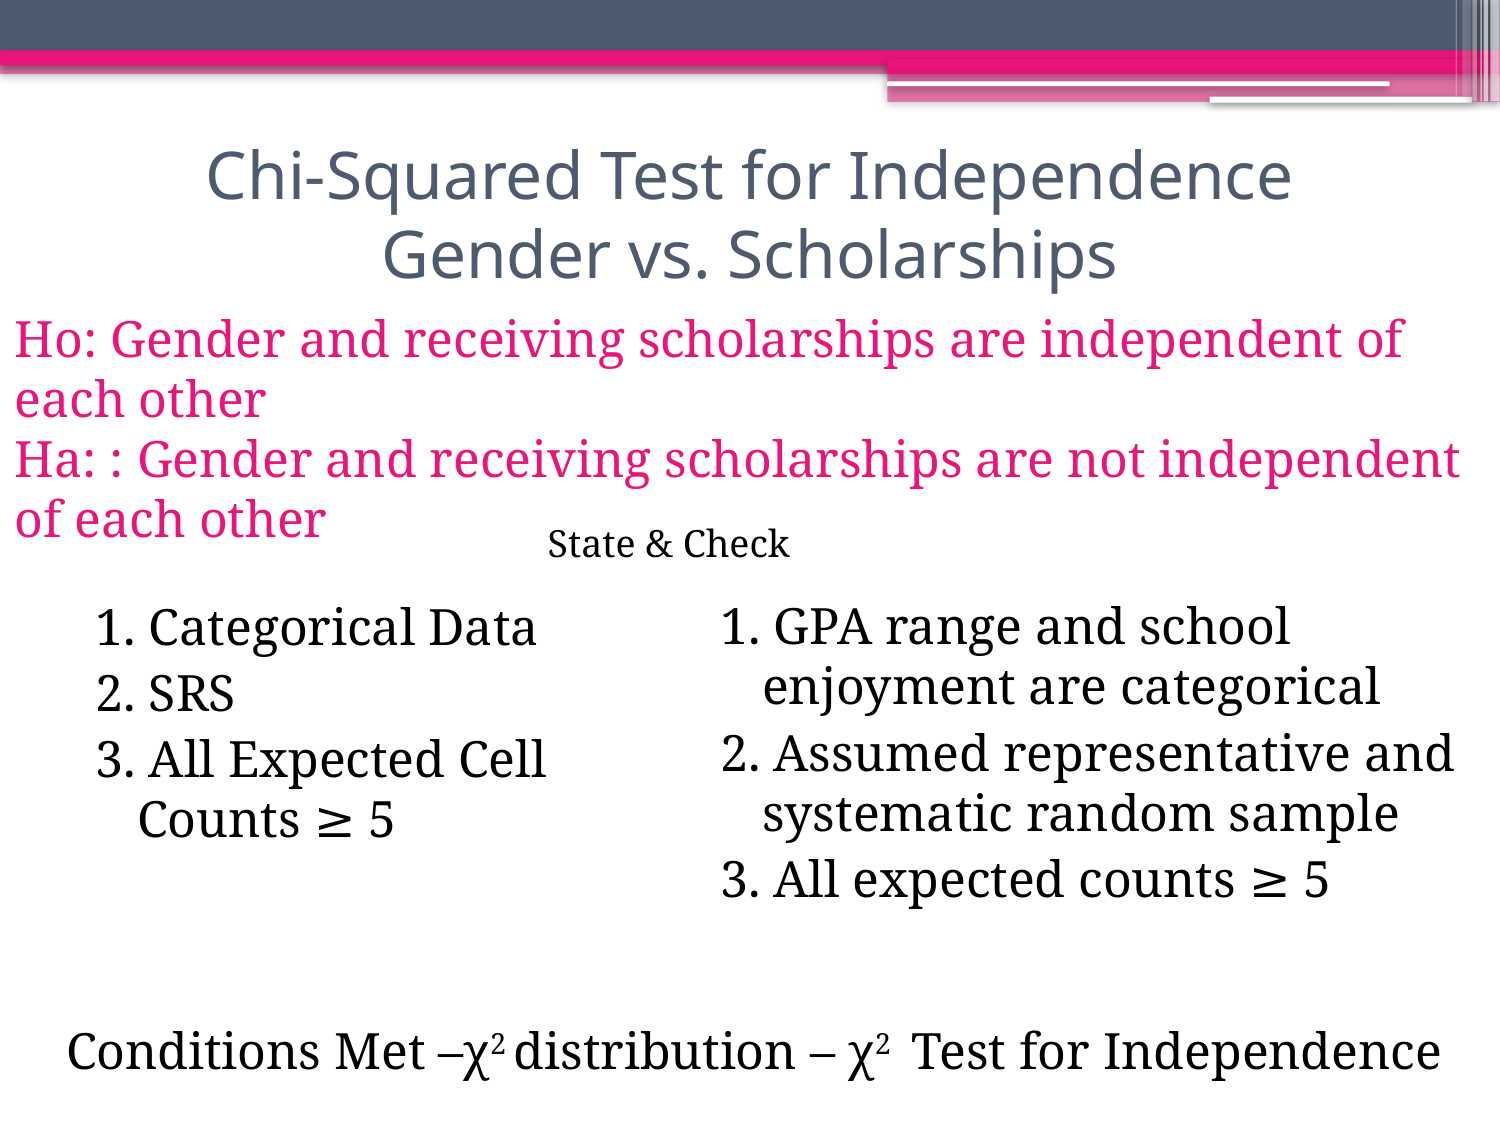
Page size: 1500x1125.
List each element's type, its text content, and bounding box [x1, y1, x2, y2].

text_box Ho: Gender and receiving scholarships are independent of each other Ha: : Gender and receiving scholarships are not independent of each other [0, 299, 1500, 615]
list 1. Categorical Data 2. SRS 3. All Expected Cell Counts ≥ 5 [62, 587, 687, 975]
text_box State & Check [532, 512, 805, 573]
text_box 1. GPA range and school enjoyment are categorical 2. Assumed representative and systematic random sample 3. All expected counts ≥ 5 [687, 587, 1500, 1024]
title Chi-Squared Test for Independence Gender vs. Scholarships [74, 124, 1426, 299]
text_box Conditions Met –χ2 distribution – χ2 Test for Independence [51, 1012, 1457, 1088]
